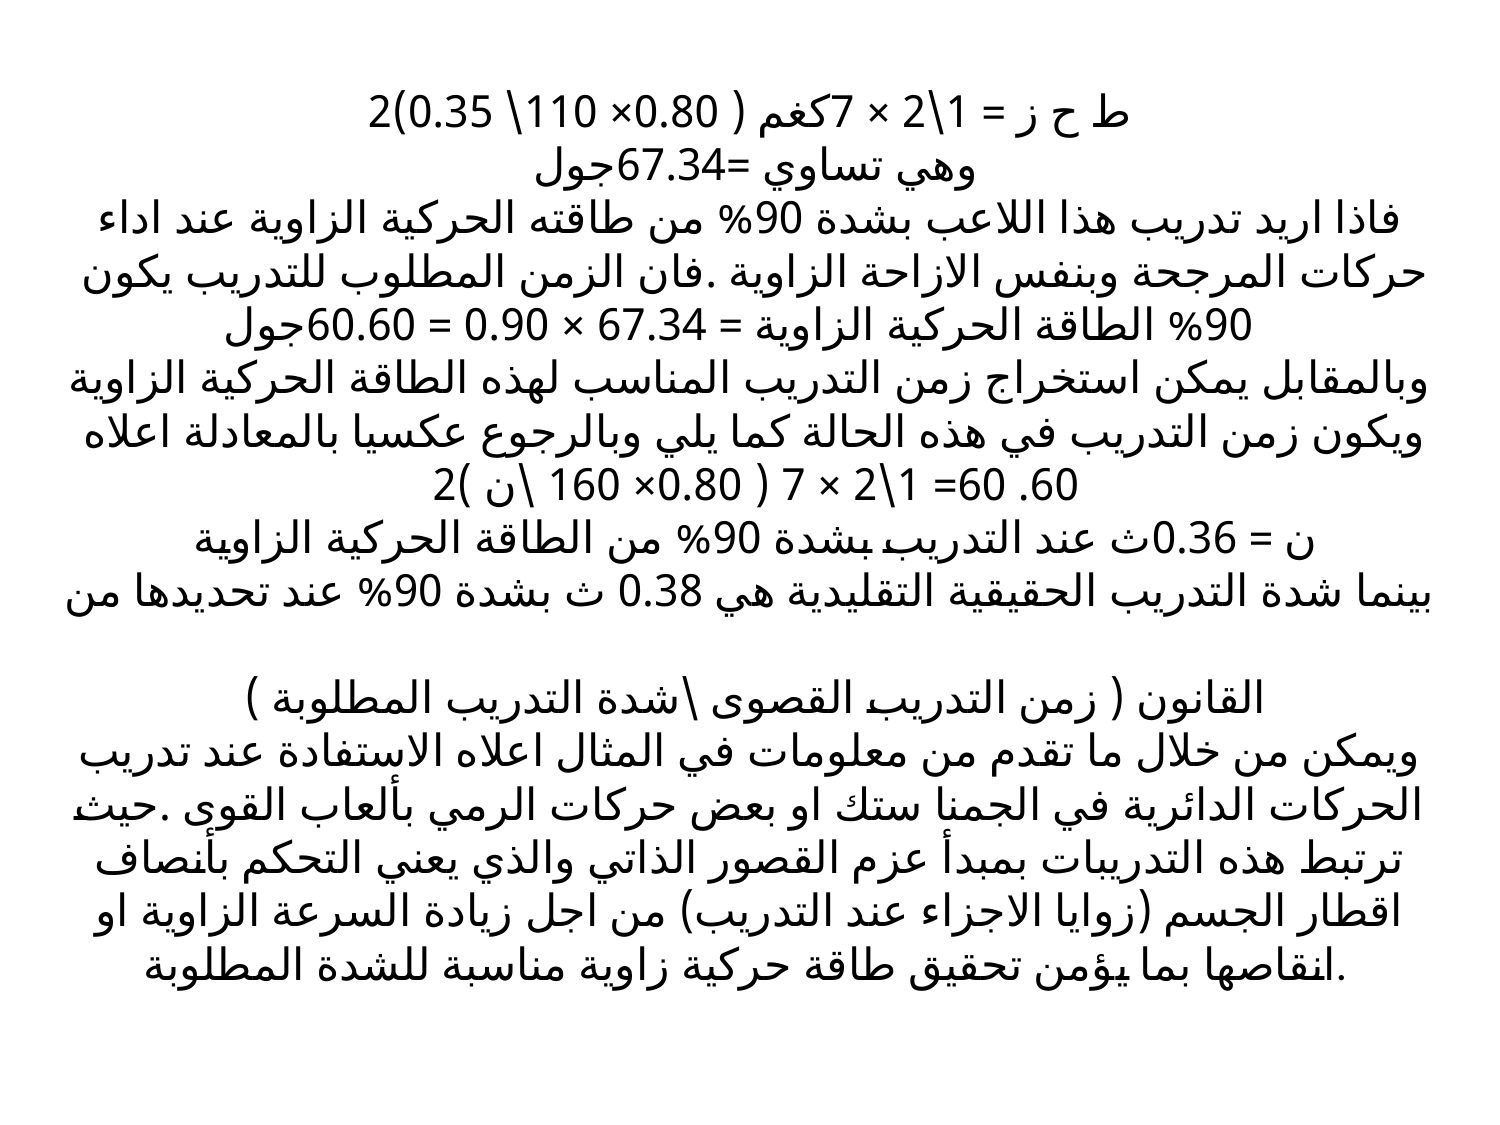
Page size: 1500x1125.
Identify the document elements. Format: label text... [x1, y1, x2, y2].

title ط ح ز = 1\2 × 7كغم ( 0.80× 110\ 0.35)2 وهي تساوي =67.34جول فاذا اريد تدريب هذا اللاعب بشدة 90% من طاقته الحركية الزاوية عند اداء حركات المرجحة وبنفس الازاحة الزاوية .فان الزمن المطلوب للتدريب يكون 90% الطاقة الحركية الزاوية = 67.34 × 0.90 = 60.60جول وبالمقابل يمكن استخراج زمن التدريب المناسب لهذه الطاقة الحركية الزاوية ويكون زمن التدريب في هذه الحالة كما يلي وبالرجوع عكسيا بالمعادلة اعلاه 60. 60= 1\2 × 7 ( 0.80× 160 \ن )2 ن = 0.36ث عند التدريب بشدة 90% من الطاقة الحركية الزاوية بينما شدة التدريب الحقيقية التقليدية هي 0.38 ث بشدة 90% عند تحديدها من القانون ( زمن التدريب القصوى \شدة التدريب المطلوبة ) ويمكن من خلال ما تقدم من معلومات في المثال اعلاه الاستفادة عند تدريب الحركات الدائرية في الجمنا ستك او بعض حركات الرمي بألعاب القوى .حيث ترتبط هذه التدريبات بمبدأ عزم القصور الذاتي والذي يعني التحكم بأنصاف اقطار الجسم (زوايا الاجزاء عند التدريب) من اجل زيادة السرعة الزاوية او انقاصها بما يؤمن تحقيق طاقة حركية زاوية مناسبة للشدة المطلوبة. [47, 48, 1453, 1077]
